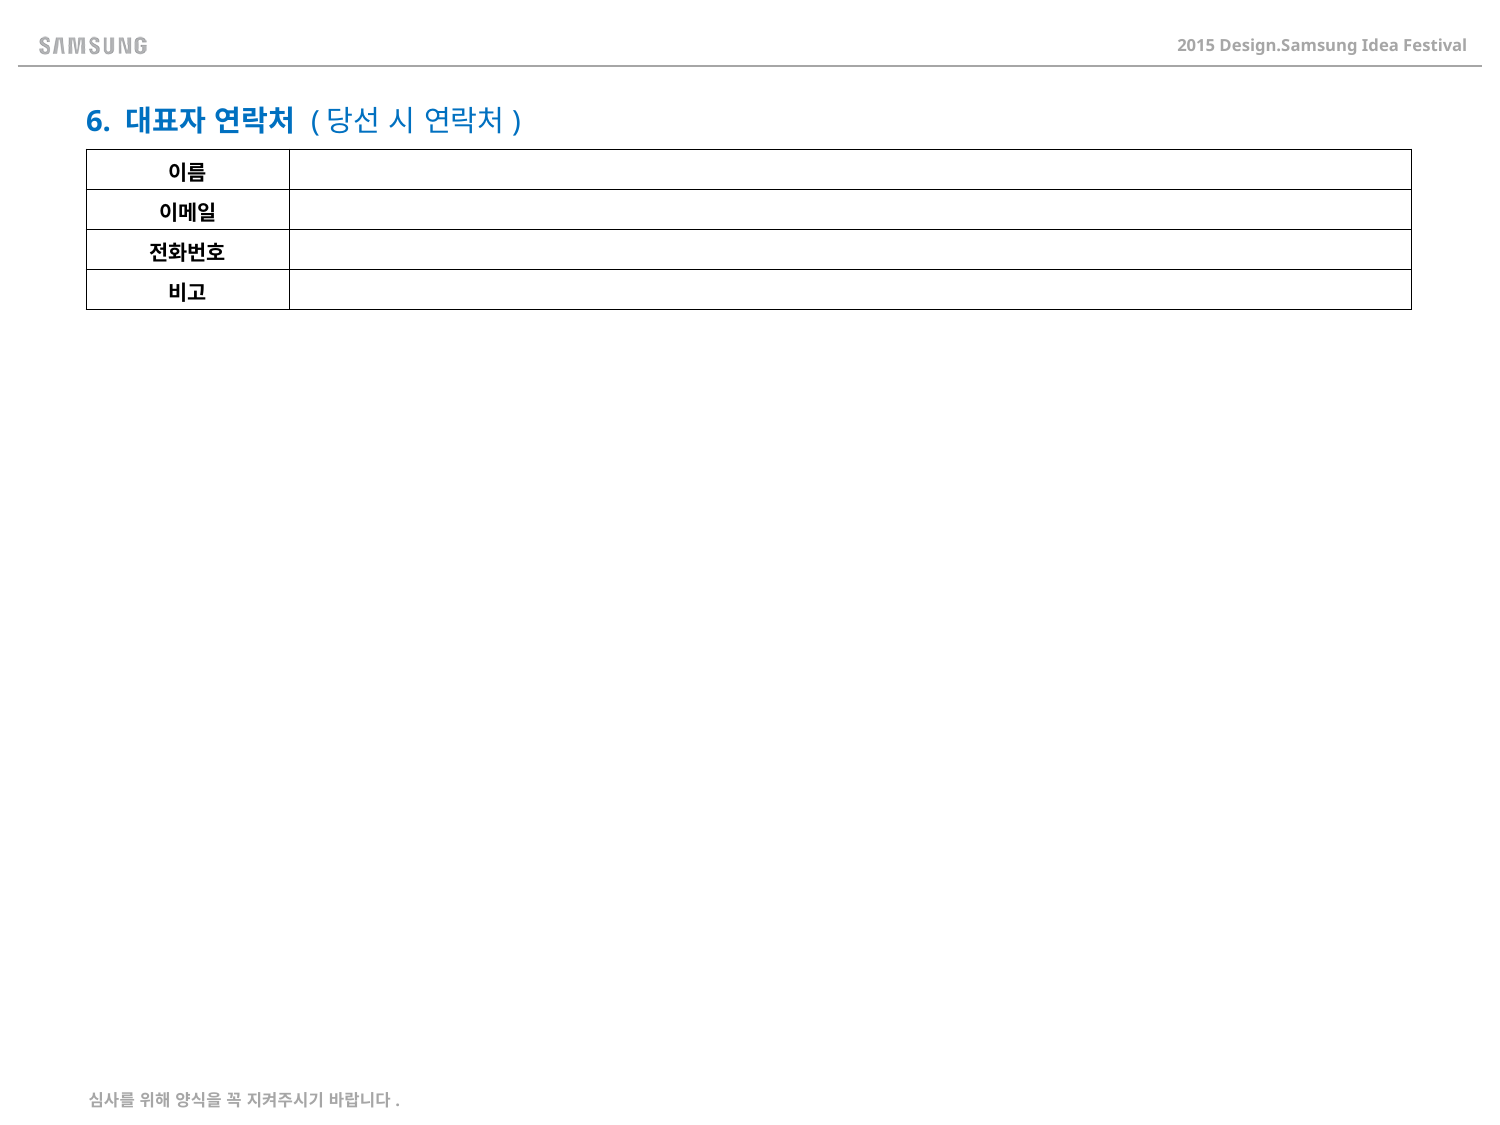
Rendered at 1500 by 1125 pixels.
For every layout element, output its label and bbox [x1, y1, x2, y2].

picture [36, 34, 148, 56]
